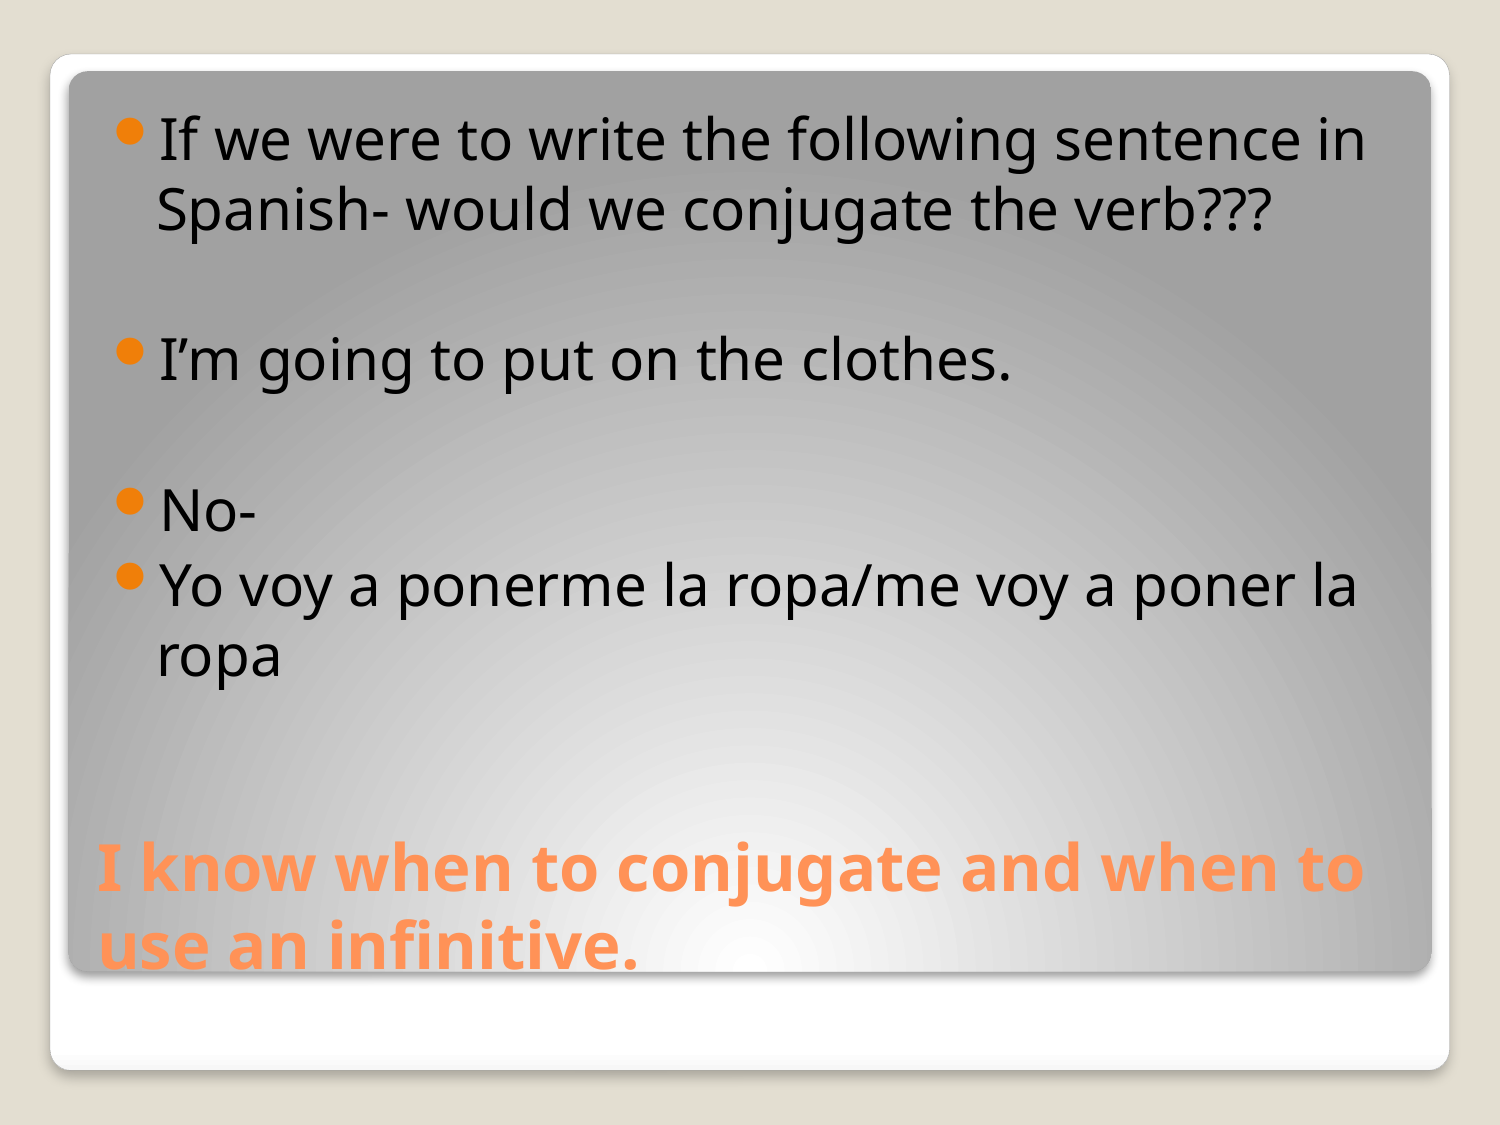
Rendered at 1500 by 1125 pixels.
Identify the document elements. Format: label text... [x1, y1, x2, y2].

list If we were to write the following sentence in Spanish- would we conjugate the verb??? I’m going to put on the clothes. No- Yo voy a ponerme la ropa/me voy a poner la ropa [82, 86, 1425, 774]
title I know when to conjugate and when to use an infinitive. [82, 817, 1425, 990]
